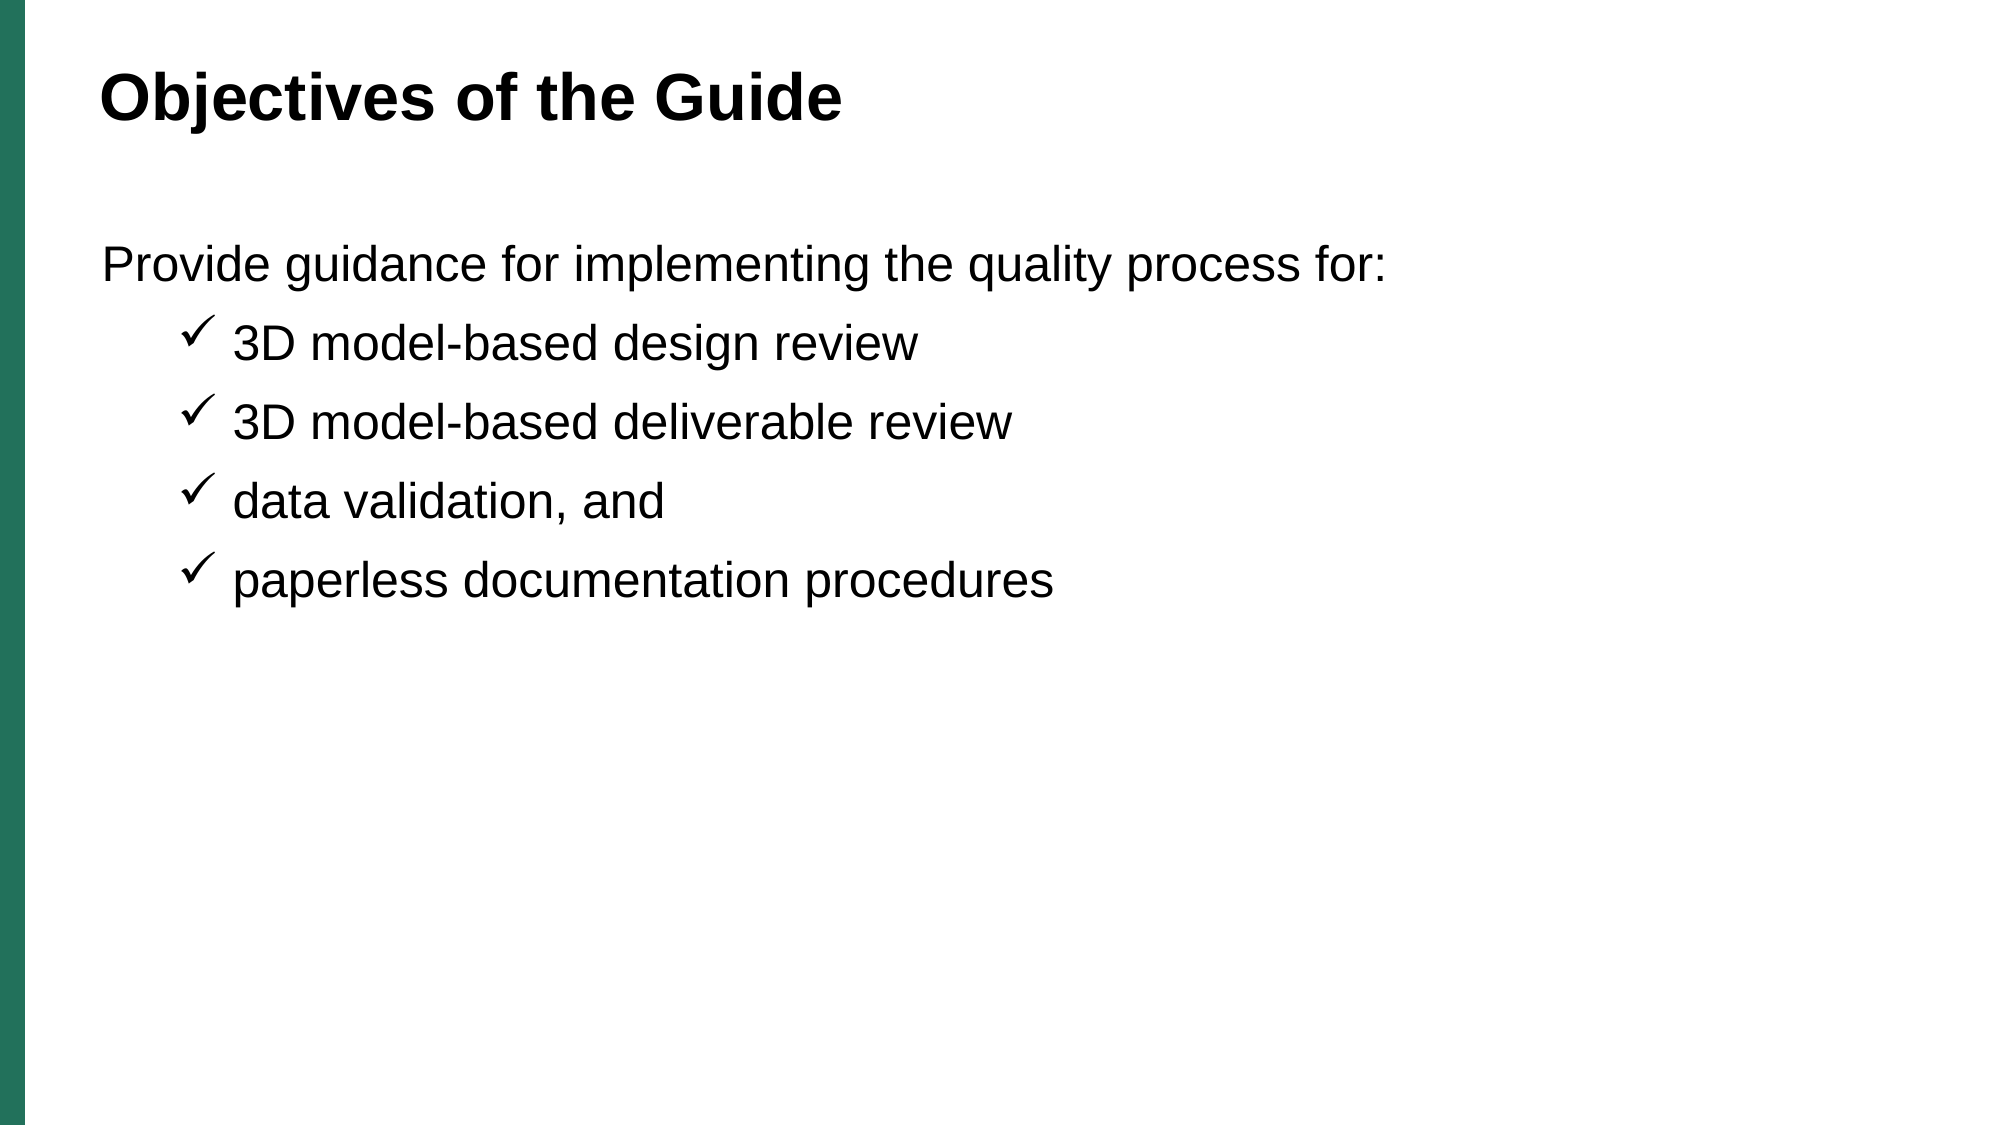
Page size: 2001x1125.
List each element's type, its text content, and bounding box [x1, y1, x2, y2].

list Provide guidance for implementing the quality process for: 3D model-based design review 3D model-based deliverable review data validation, and paperless documentation procedures [101, 238, 1902, 726]
title Objectives of the Guide [99, 62, 1900, 200]
